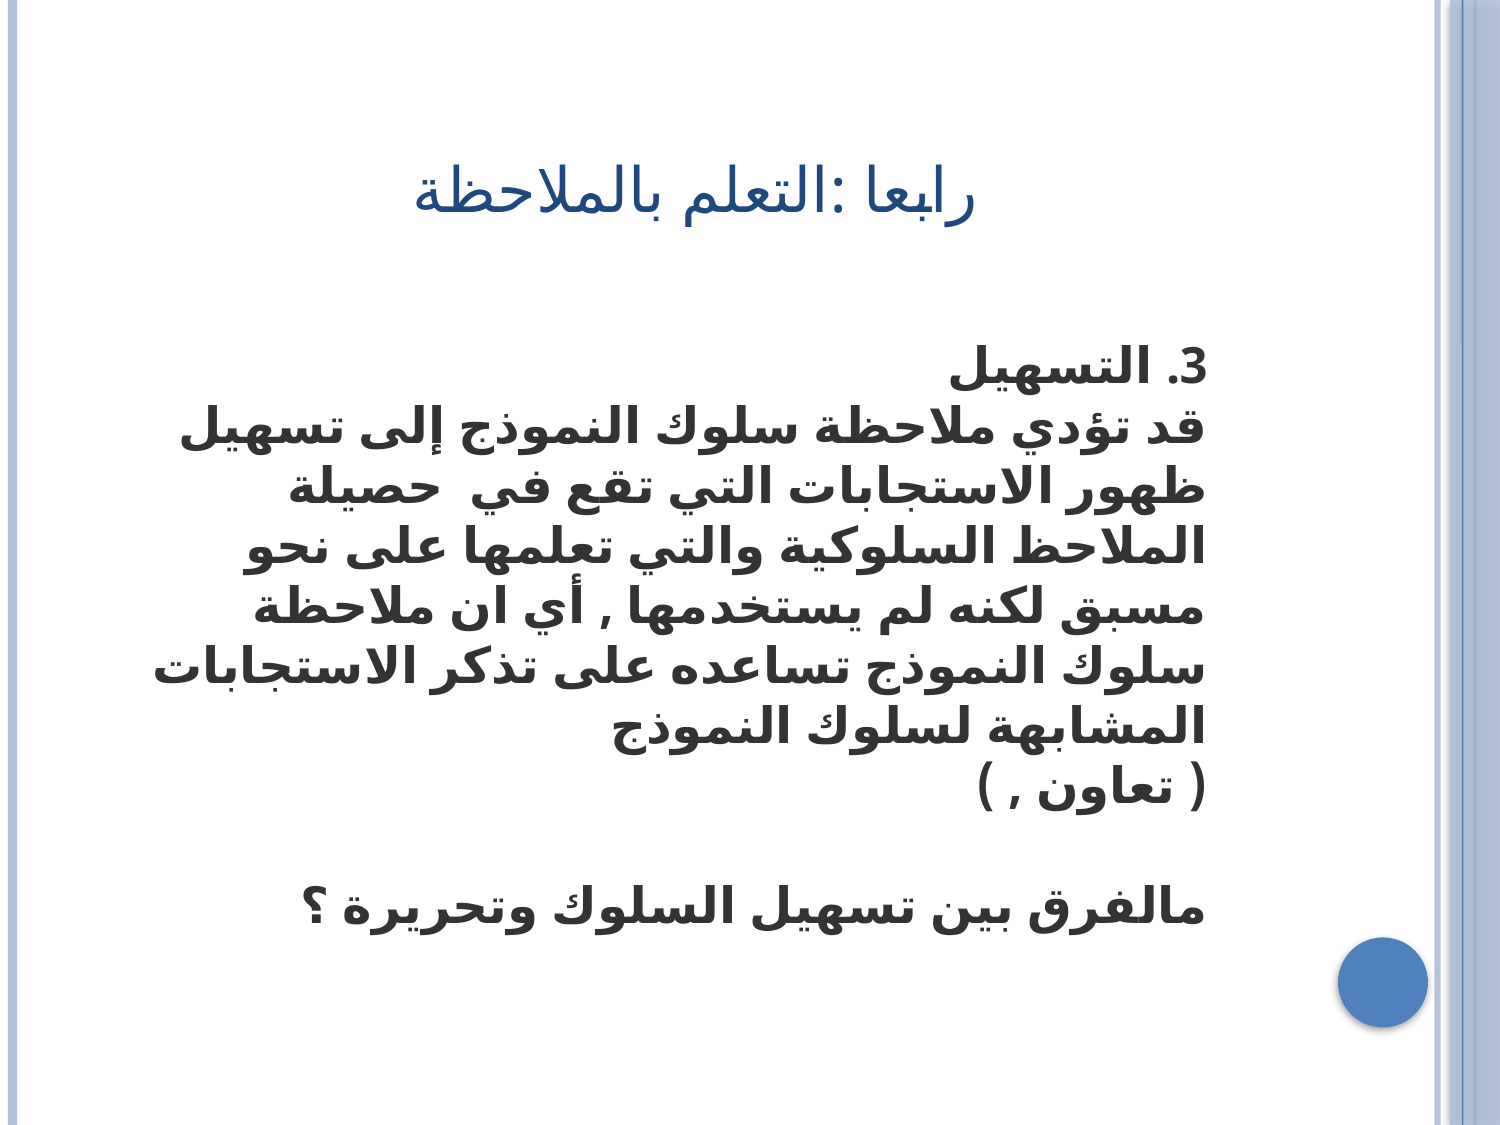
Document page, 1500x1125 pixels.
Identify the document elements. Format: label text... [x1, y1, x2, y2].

list [75, 262, 1300, 1062]
text_box 3. التسهيل قد تؤدي ملاحظة سلوك النموذج إلى تسهيل ظهور الاستجابات التي تقع في حصيلة الملاحظ السلوكية والتي تعلمها على نحو مسبق لكنه لم يستخدمها , أي ان ملاحظة سلوك النموذج تساعده على تذكر الاستجابات المشابهة لسلوك النموذج ( تعاون , ) مالفرق بين تسهيل السلوك وتحريرة ؟ [135, 326, 1223, 941]
title رابعا :التعلم بالملاحظة [75, 45, 1300, 233]
